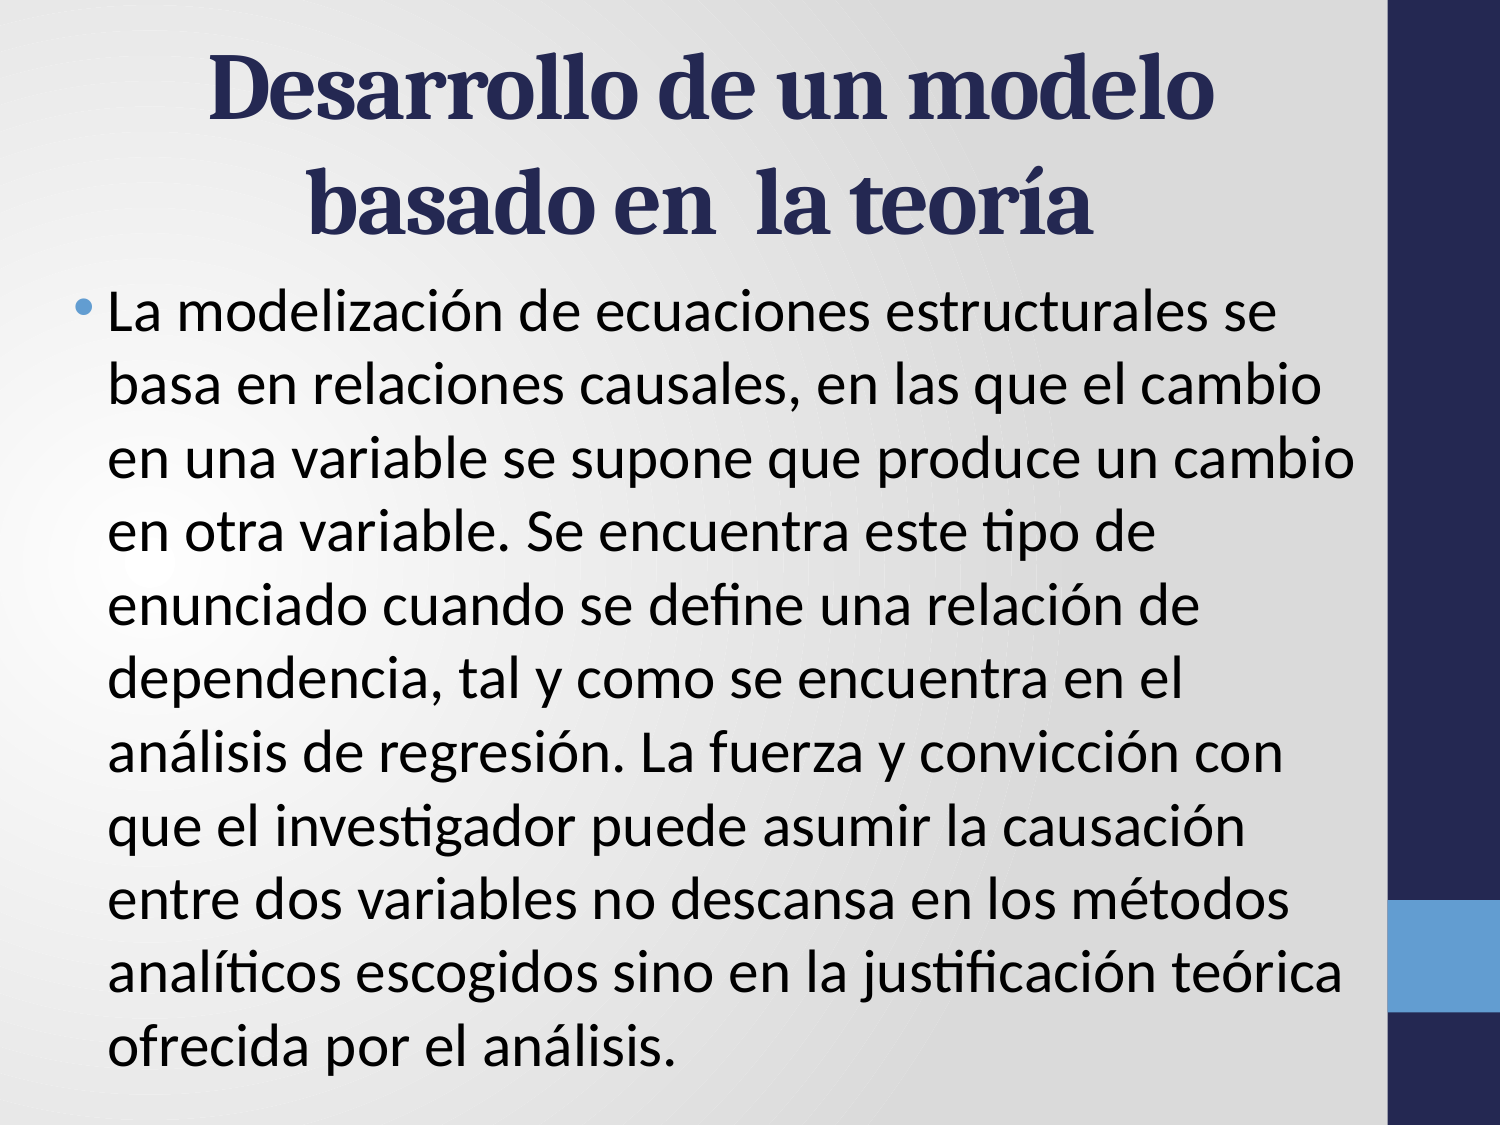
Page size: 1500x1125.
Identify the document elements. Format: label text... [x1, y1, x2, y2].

list La modelización de ecuaciones estructurales se basa en relaciones causales, en las que el cambio en una variable se supone que produce un cambio en otra variable. Se encuentra este tipo de enunciado cuando se define una relación de dependencia, tal y como se encuentra en el análisis de regresión. La fuerza y convicción con que el investigador puede asumir la causación entre dos variables no descansa en los métodos analíticos escogidos sino en la justificación teórica ofrecida por el análisis. [41, 262, 1377, 1094]
title Desarrollo de un modelo basado en la teoría [75, 45, 1325, 233]
